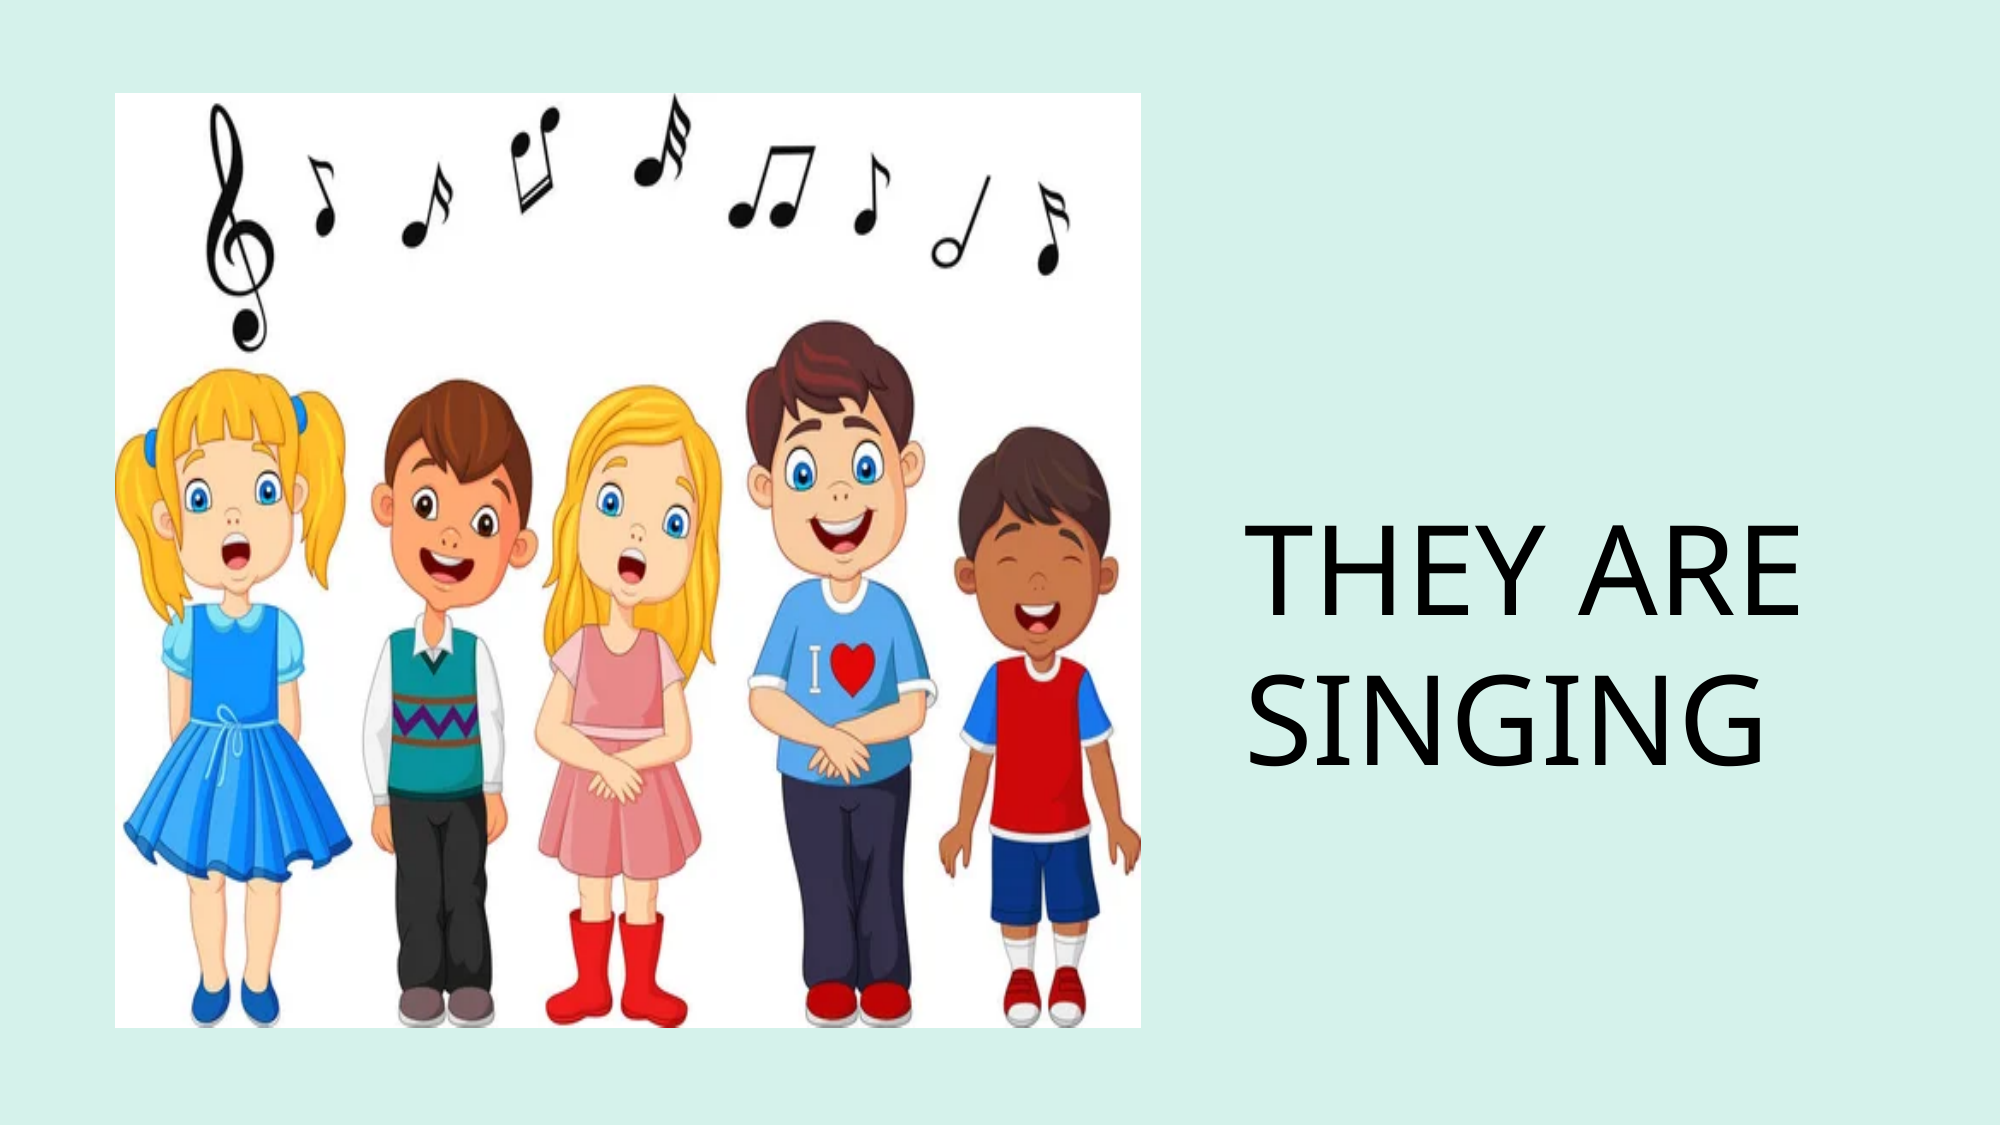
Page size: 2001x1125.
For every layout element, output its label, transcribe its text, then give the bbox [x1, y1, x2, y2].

text_box THEY ARE SINGING [1229, 475, 1905, 806]
picture [114, 93, 1141, 1028]
